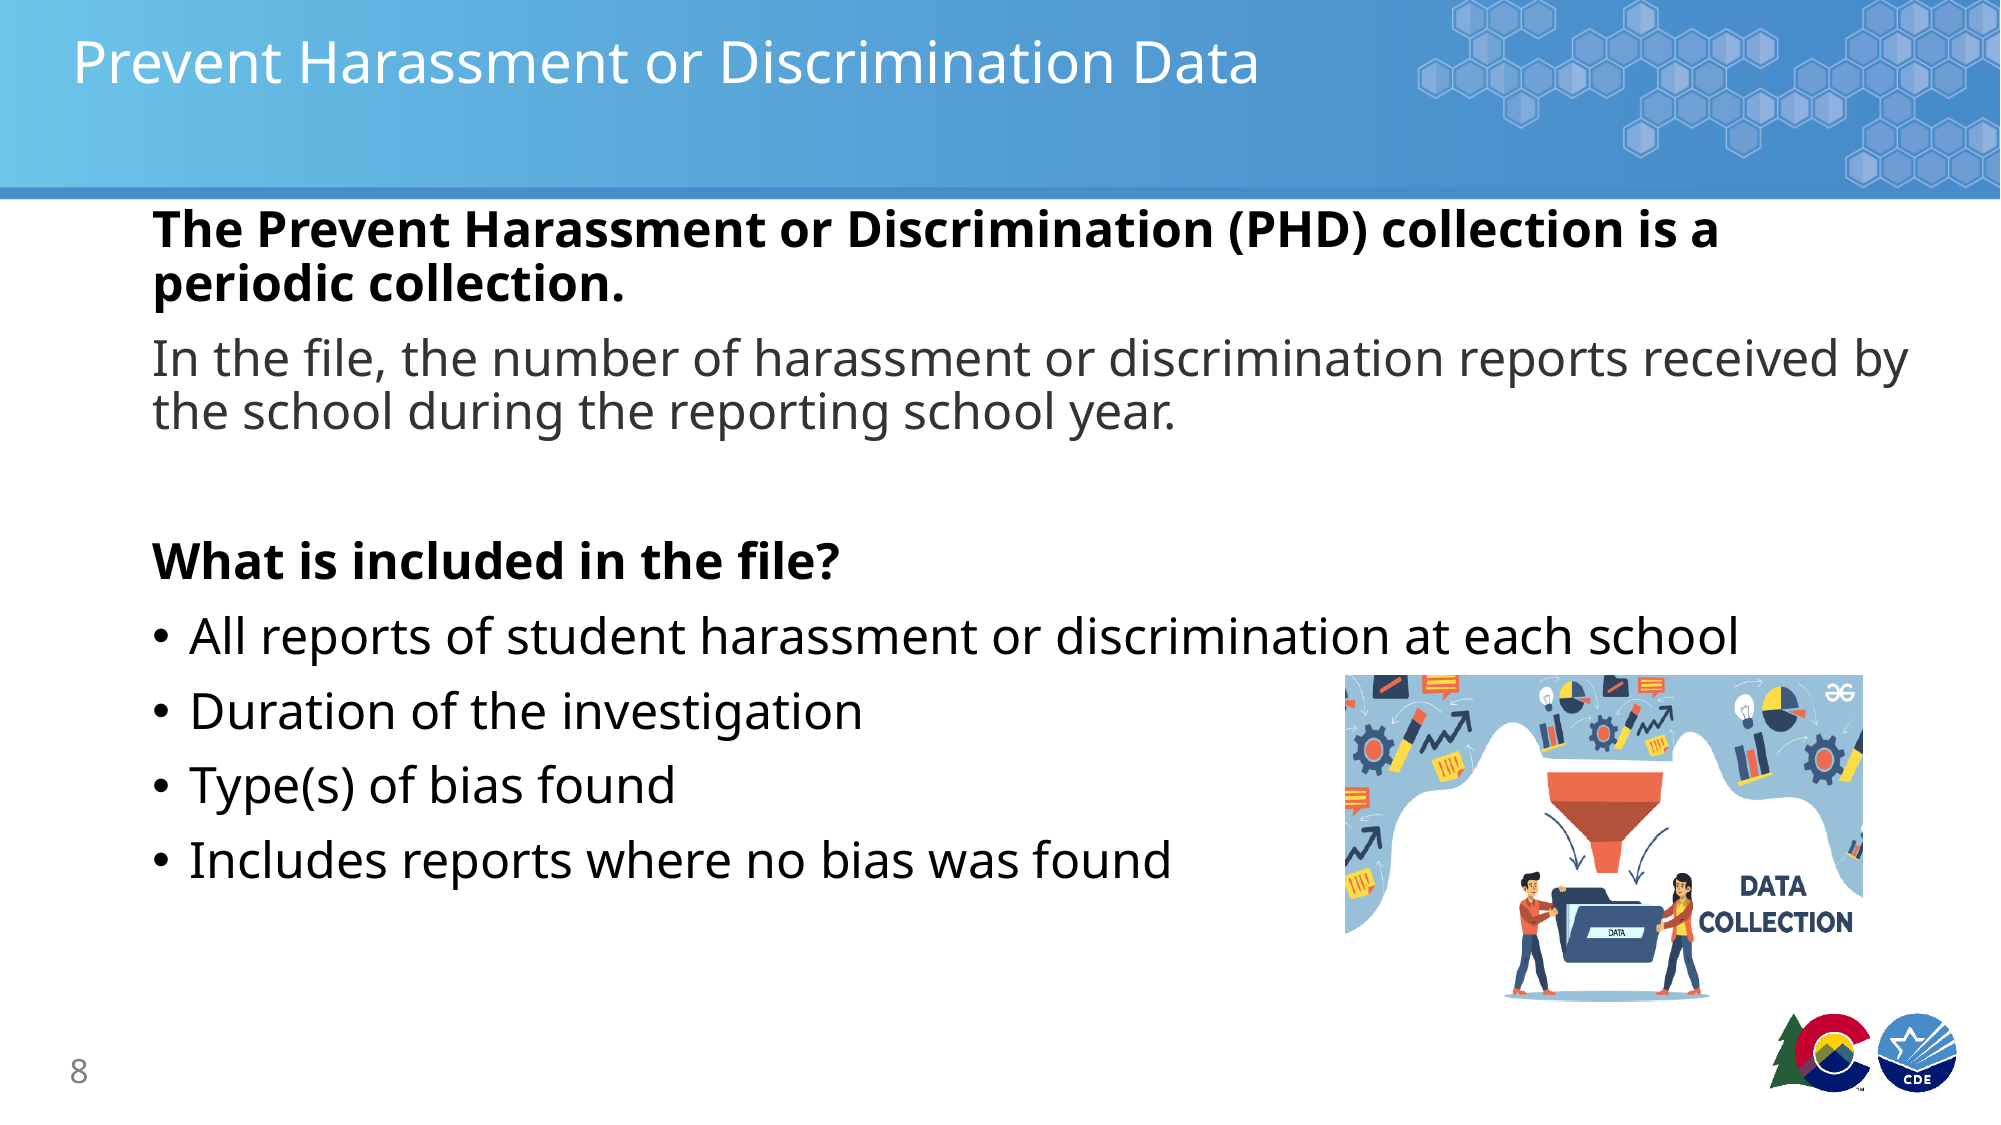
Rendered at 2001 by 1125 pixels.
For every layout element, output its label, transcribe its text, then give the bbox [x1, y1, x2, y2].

picture [0, 0, 2000, 200]
picture [1345, 675, 1863, 1002]
picture [1768, 1012, 1957, 1093]
list The Prevent Harassment or Discrimination (PHD) collection is a periodic collection. In the file, the number of harassment or discrimination reports received by the school during the reporting school year. What is included in the file? All reports of student harassment or discrimination at each school Duration of the investigation Type(s) of bias found Includes reports where no bias was found [137, 196, 1933, 1019]
title Prevent Harassment or Discrimination Data [72, 33, 1396, 182]
slide_number 8 [54, 1042, 505, 1103]
